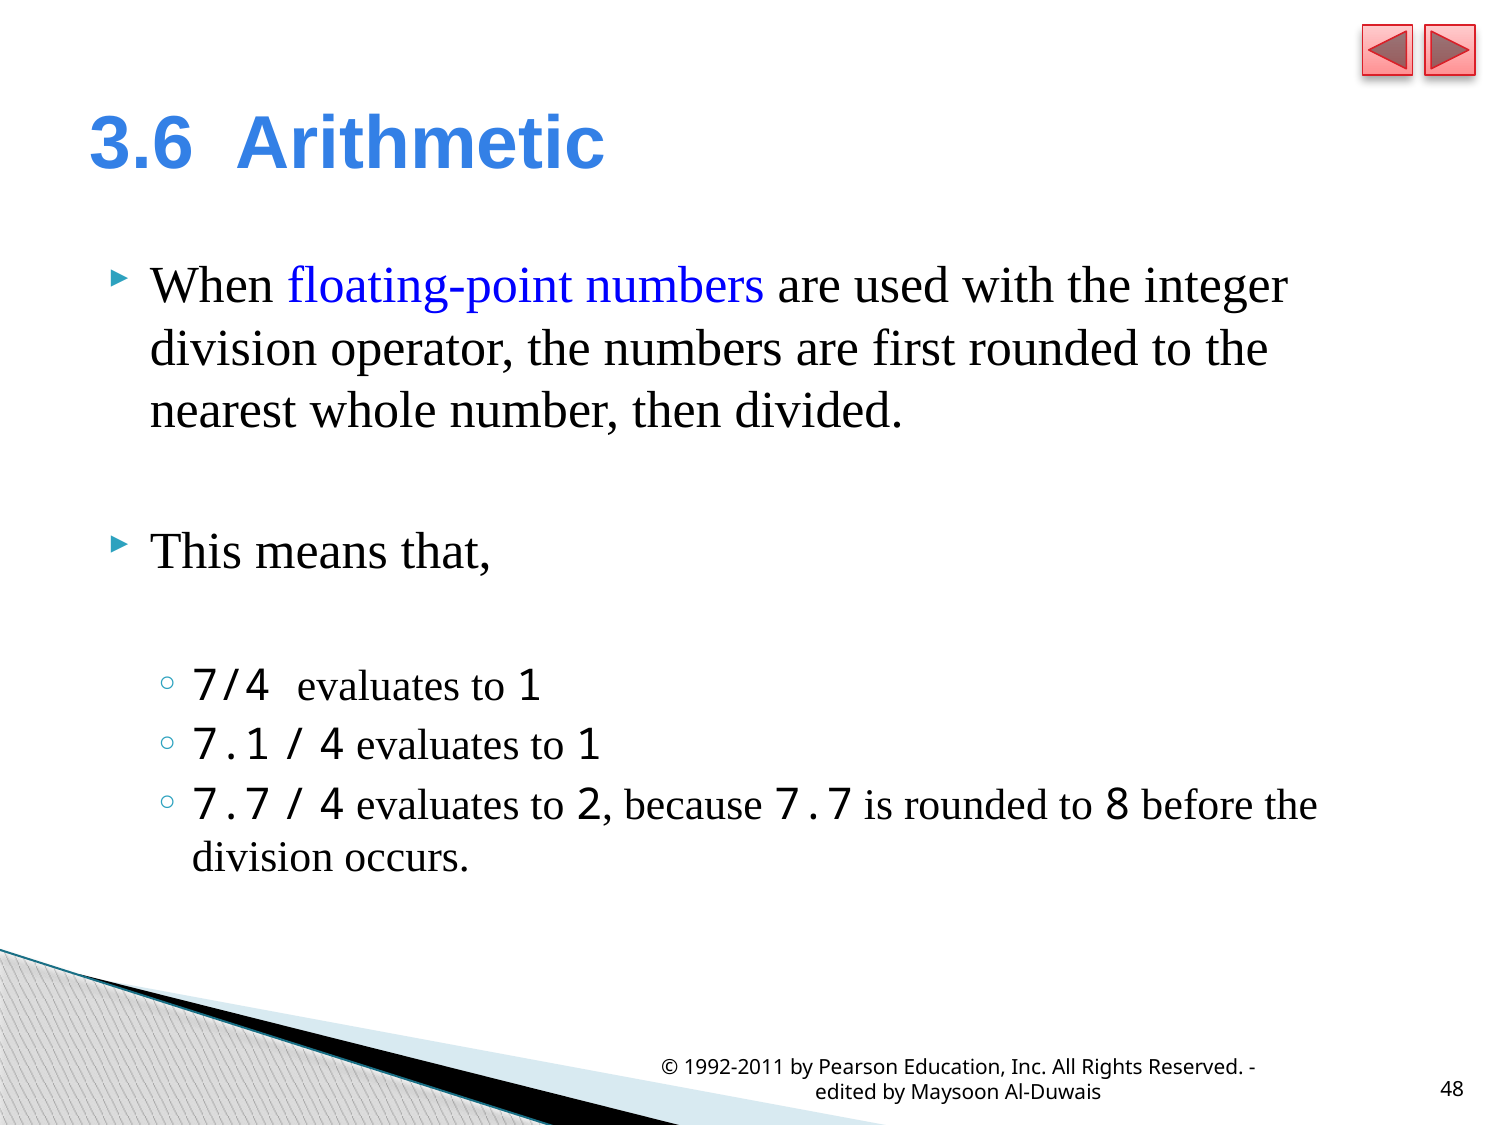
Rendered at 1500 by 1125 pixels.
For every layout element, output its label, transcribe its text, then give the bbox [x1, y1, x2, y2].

list When floating-point numbers are used with the integer division operator, the numbers are first rounded to the nearest whole number, then divided. This means that, 7/4 evaluates to 1 7.1 / 4 evaluates to 1 7.7 / 4 evaluates to 2, because 7.7 is rounded to 8 before the division occurs. [74, 242, 1426, 986]
slide_number 48 [1418, 1051, 1479, 1112]
title 3.6 Arithmetic [75, 45, 1425, 233]
footer © 1992-2011 by Pearson Education, Inc. All Rights Reserved. - edited by Maysoon Al-Duwais [612, 1051, 1305, 1112]
